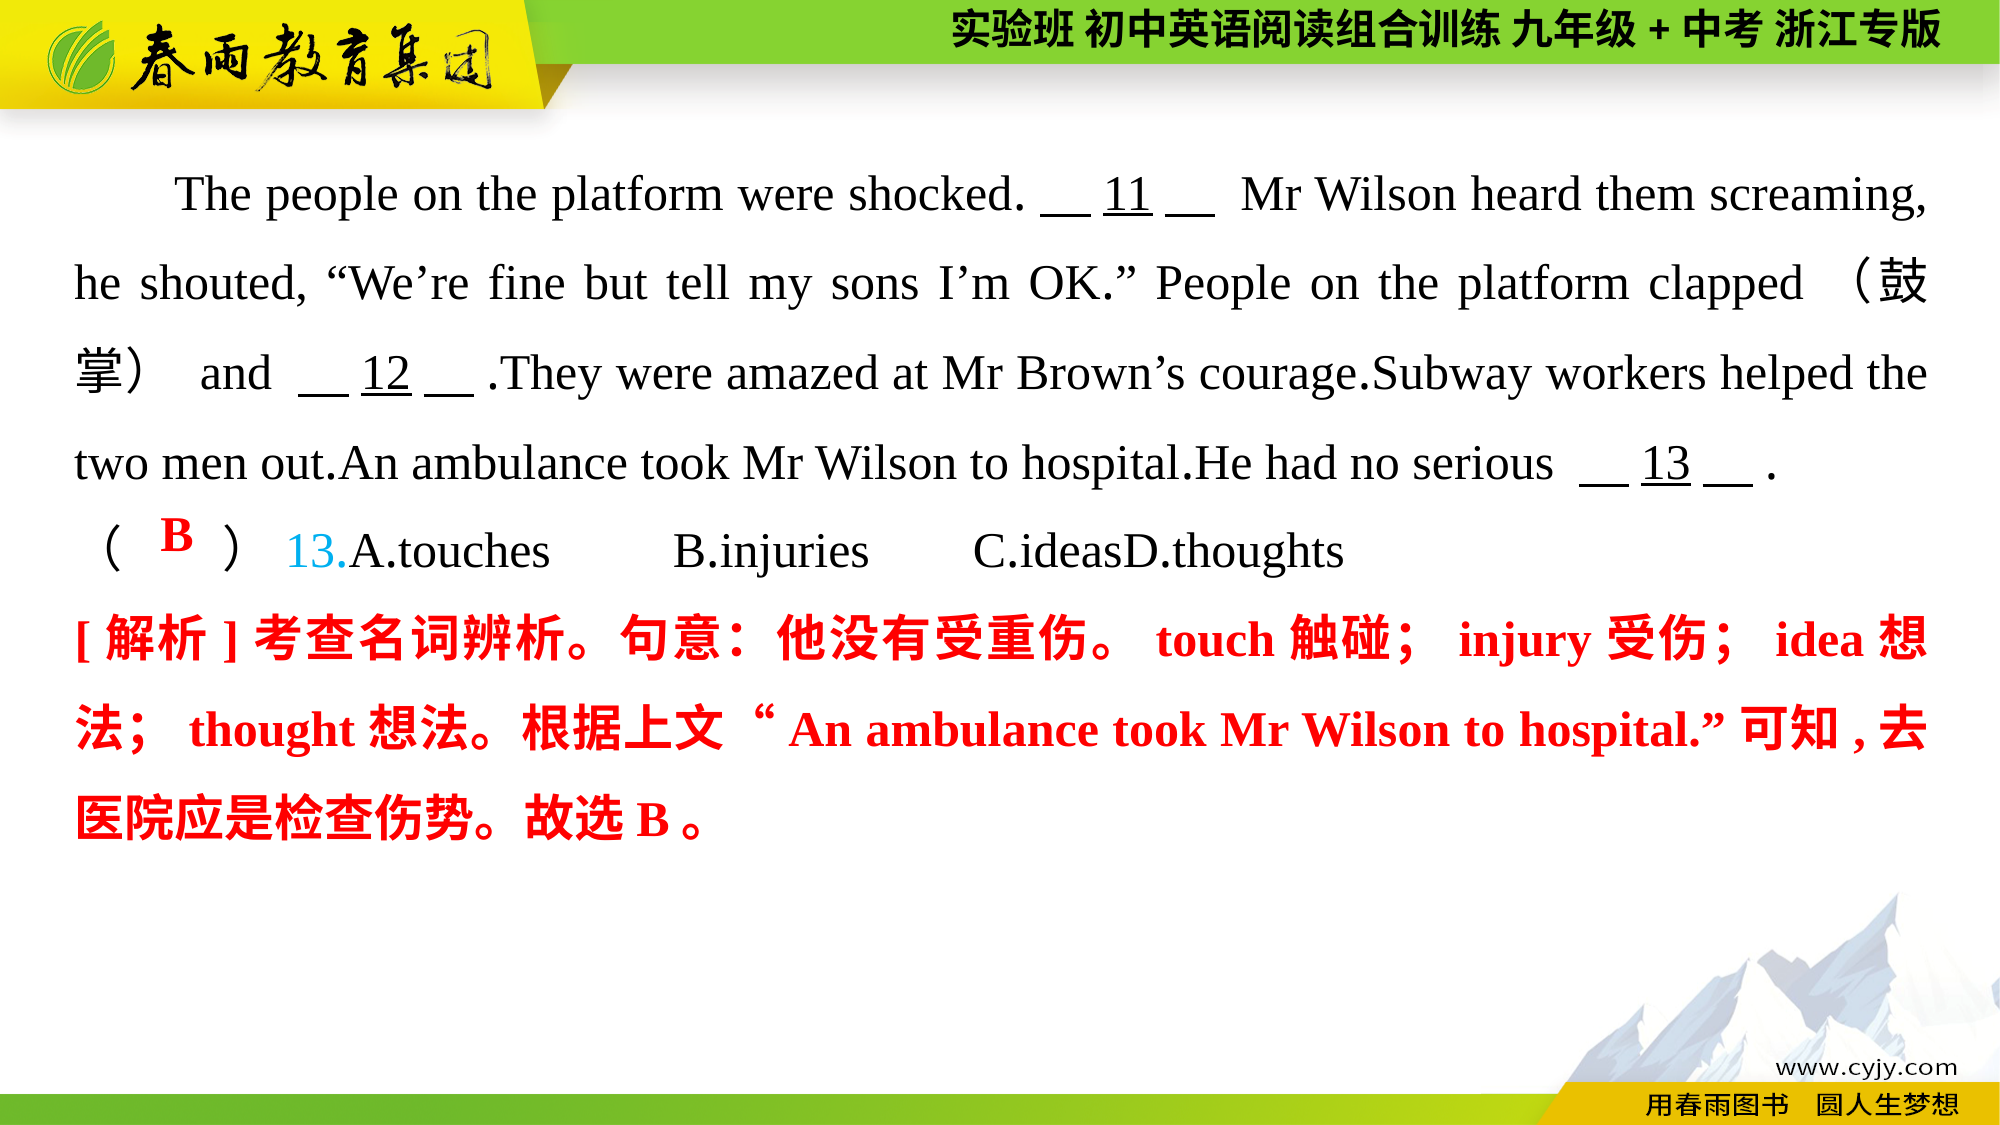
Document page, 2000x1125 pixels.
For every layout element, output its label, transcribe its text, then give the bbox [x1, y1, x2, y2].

list The people on the platform were shocked. 11 Mr Wilson heard them screaming, he shouted, “We’re fine but tell my sons I’m OK.” People on the platform clapped（鼓掌） and 12 .They were amazed at Mr Brown’s courage.Subway workers helped the two men out.An ambulance took Mr Wilson to hospital.He had no serious 13 . [59, 122, 1944, 502]
picture [0, 0, 2000, 1125]
text_box B [145, 493, 209, 569]
text_box （ ）13.A.touches B.injuries C.ideas D.thoughts [57, 479, 1943, 585]
text_box [解析]考查名词辨析。句意：他没有受重伤。touch触碰；injury受伤；idea想法；thought想法。根据上文“An ambulance took Mr Wilson to hospital.”可知,去医院应是检查伤势。故选B。 [59, 568, 1944, 854]
